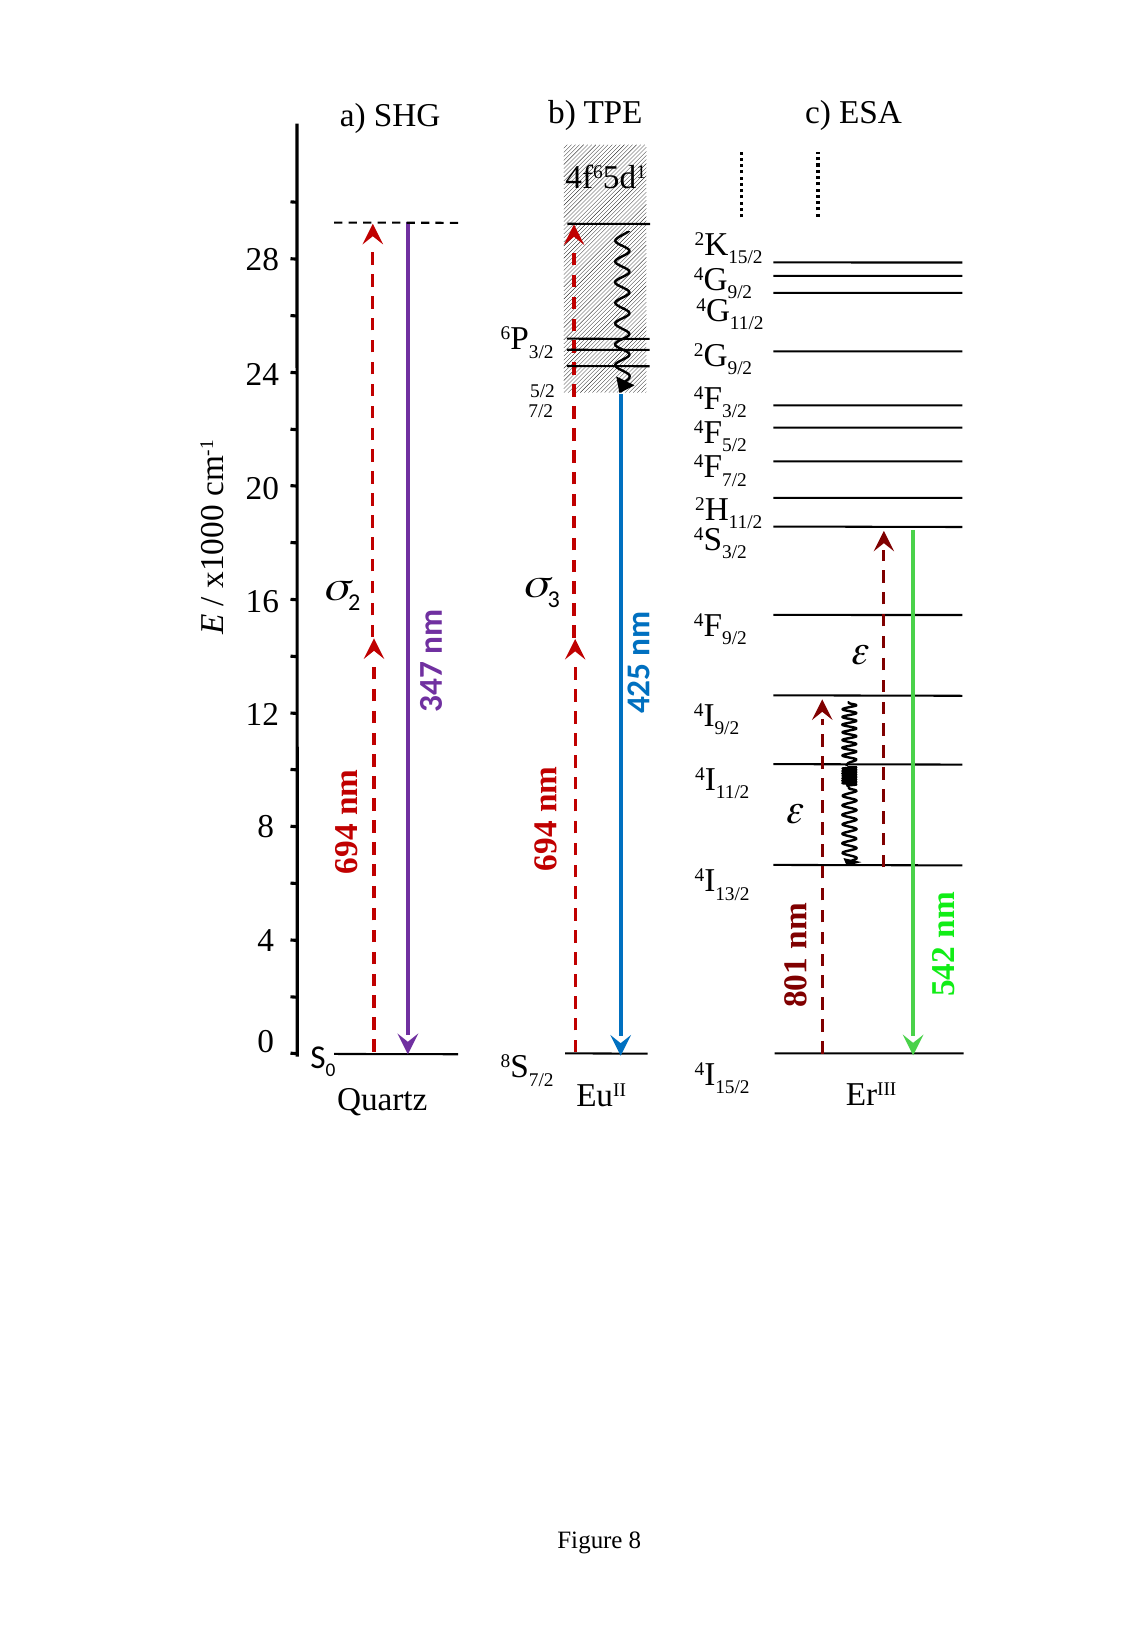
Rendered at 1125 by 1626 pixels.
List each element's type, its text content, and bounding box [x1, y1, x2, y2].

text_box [182, 82, 969, 1126]
text_box Figure 8 [542, 1516, 657, 1561]
